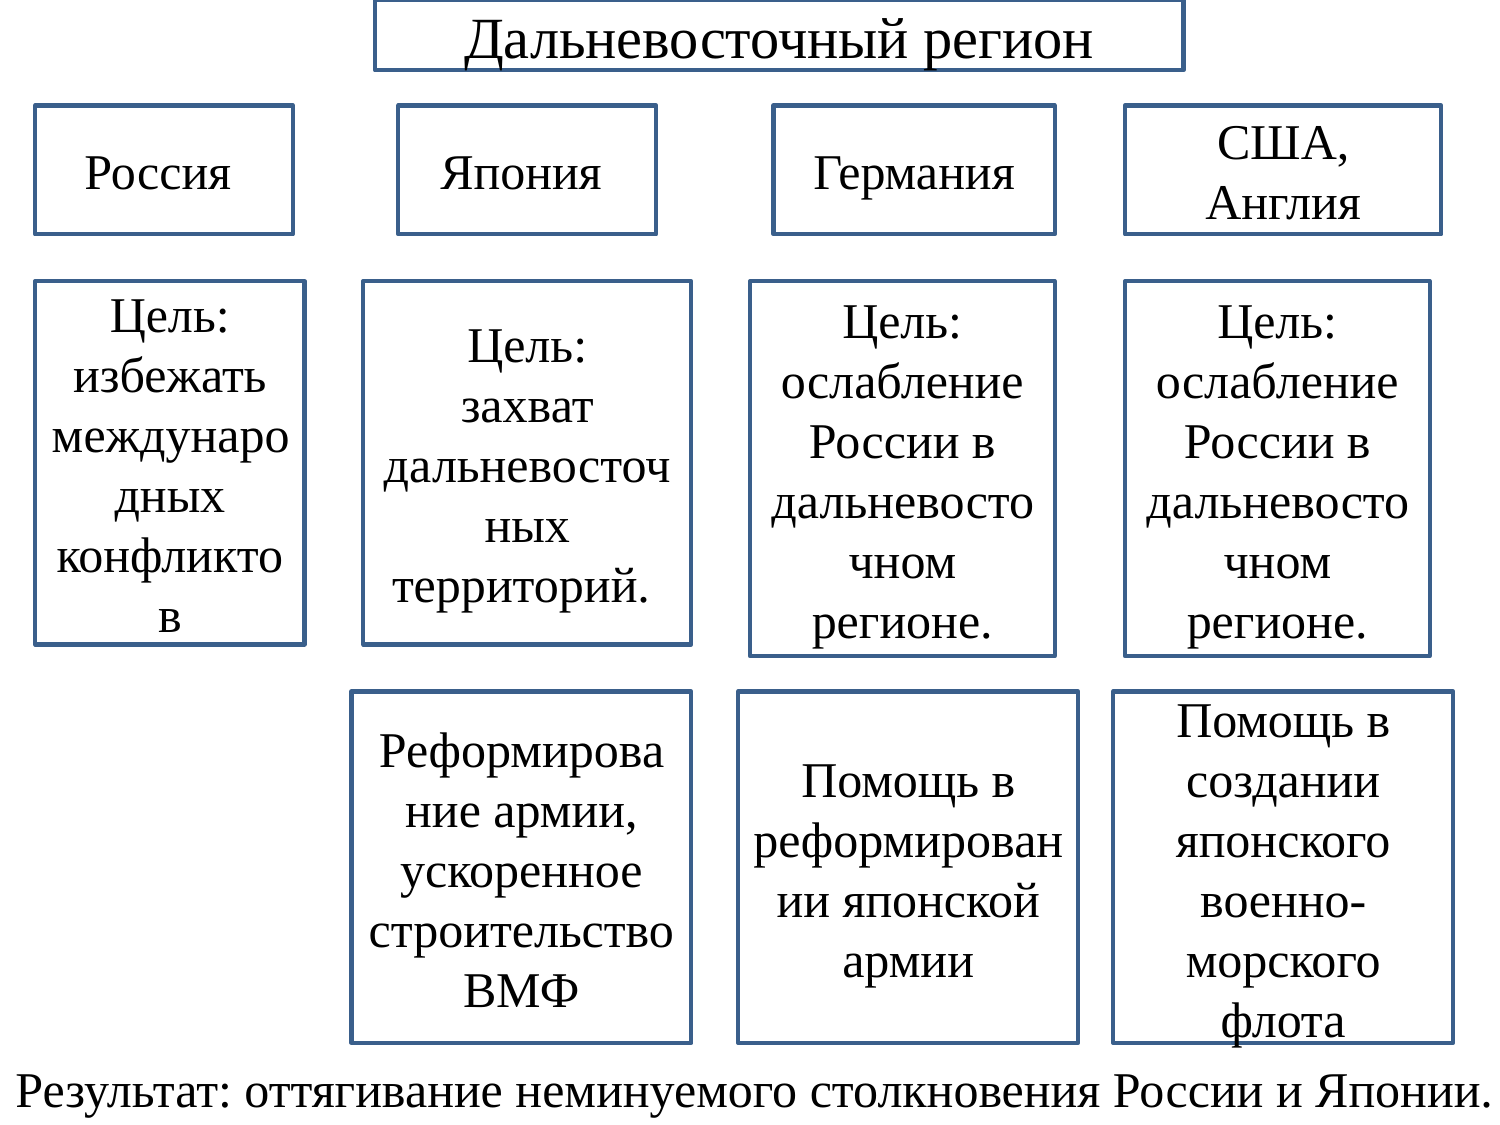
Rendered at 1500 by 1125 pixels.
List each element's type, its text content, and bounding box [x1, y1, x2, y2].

text_box Цель: ослабление России в дальневосточном регионе. [1123, 279, 1432, 658]
text_box Результат: оттягивание неминуемого столкновения России и Японии. [0, 1049, 1500, 1125]
text_box Помощь в реформировании японской армии [736, 689, 1080, 1045]
text_box Помощь в создании японского военно-морского флота [1111, 689, 1455, 1045]
text_box Германия [771, 103, 1057, 236]
text_box Дальневосточный регион [373, 0, 1186, 72]
text_box Цель: избежать международных конфликтов [33, 279, 307, 647]
text_box Цель: захват дальневосточных территорий. [361, 279, 693, 647]
text_box Цель: ослабление России в дальневосточном регионе. [748, 279, 1057, 658]
text_box США, Англия [1123, 103, 1443, 236]
text_box Россия [33, 103, 295, 236]
text_box Япония [396, 103, 658, 236]
text_box Реформирование армии, ускоренное строительство ВМФ [349, 689, 693, 1045]
